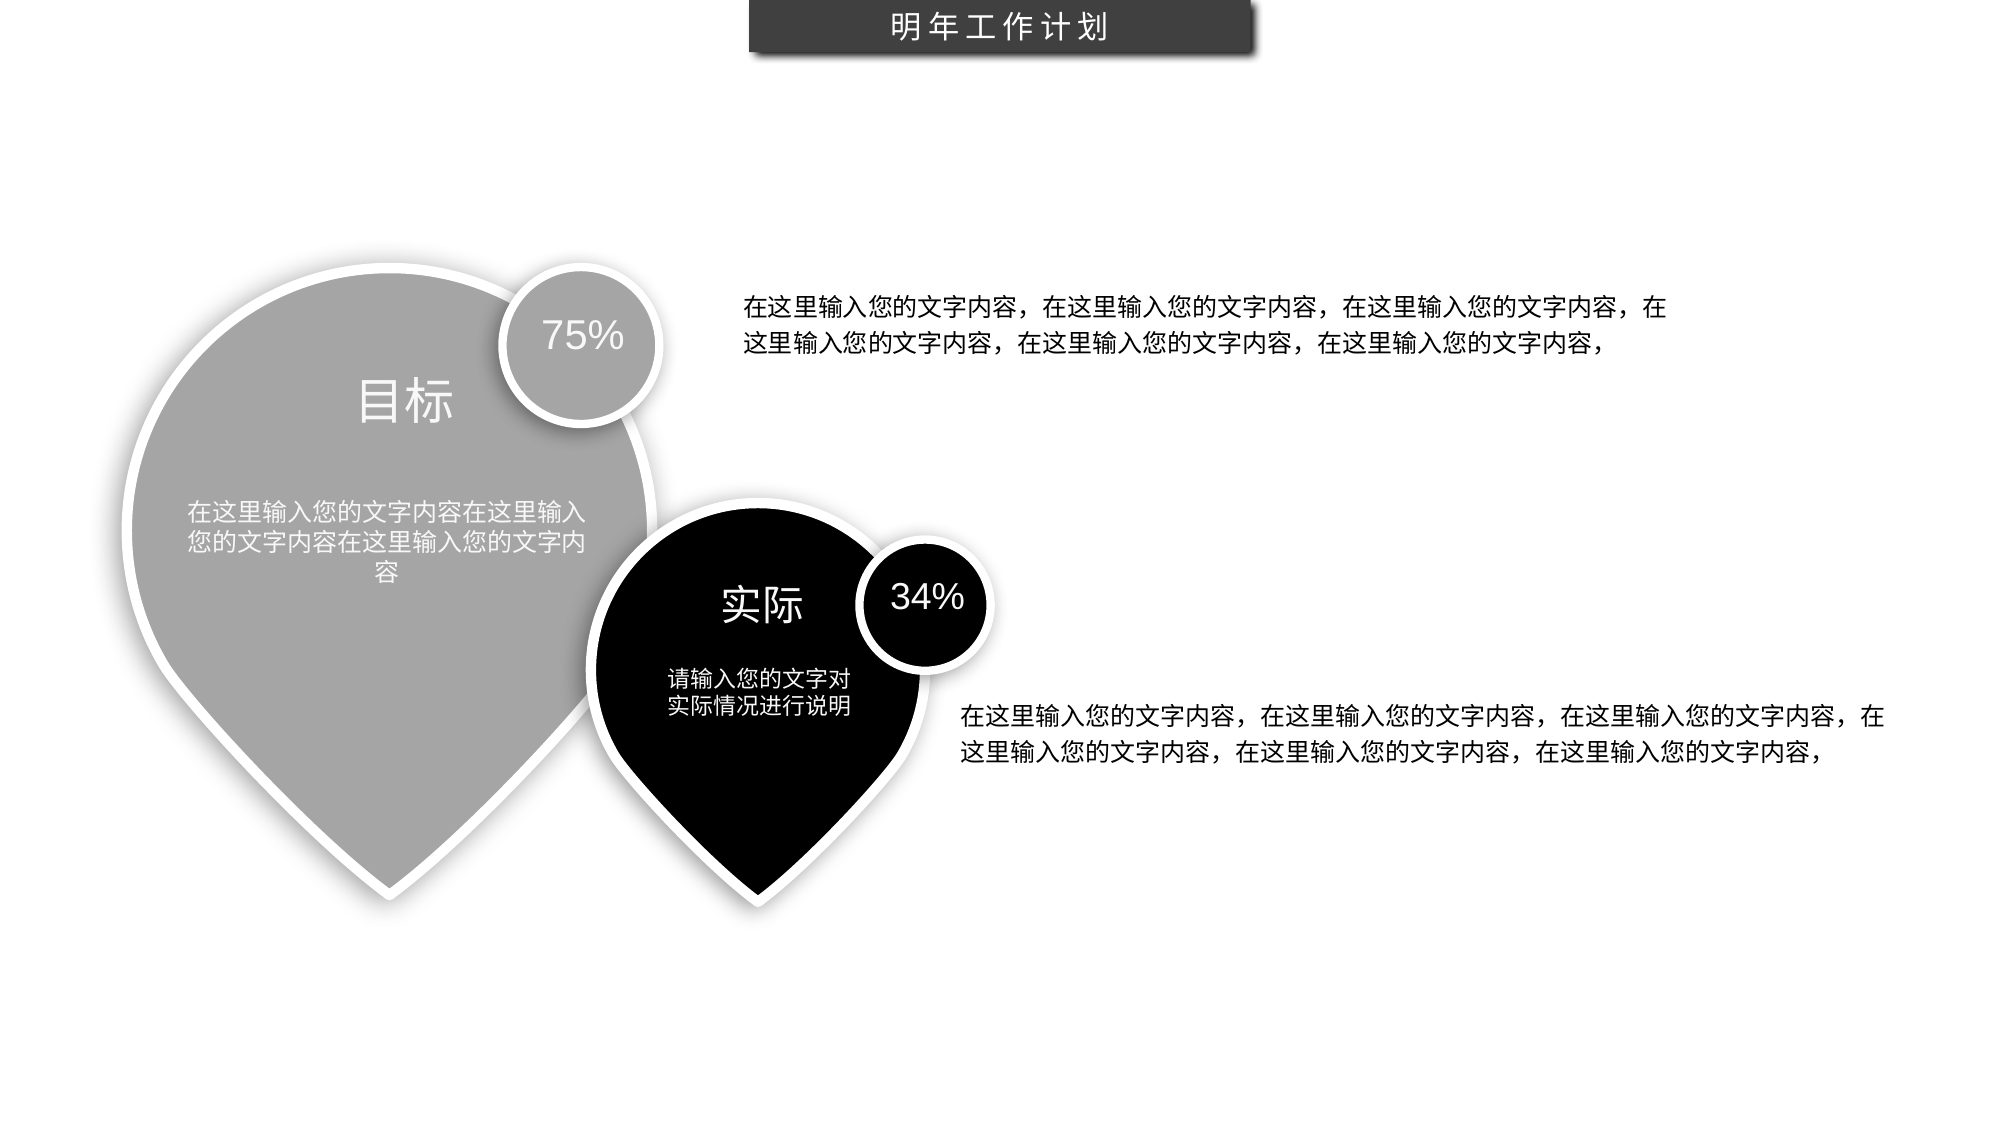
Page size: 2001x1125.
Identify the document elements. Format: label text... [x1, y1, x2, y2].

text_box 明年工作计划 [749, 0, 1251, 53]
text_box 34% [879, 566, 977, 623]
text_box [590, 503, 924, 902]
text_box [126, 268, 652, 896]
text_box [502, 267, 660, 425]
text_box 请输入您的文字对 实际情况进行说明 [602, 658, 916, 725]
text_box 75% [529, 301, 636, 363]
text_box 在这里输入您的文字内容在这里输入您的文字内容在这里输入您的文字内容 [168, 490, 607, 622]
text_box 目标 [342, 363, 466, 435]
text_box 实际 [709, 573, 816, 635]
text_box 在这里输入您的文字内容，在这里输入您的文字内容，在这里输入您的文字内容，在这里输入您的文字内容，在这里输入您的文字内容，在这里输入您的文字内容， [949, 688, 1911, 772]
text_box [859, 539, 991, 671]
text_box 在这里输入您的文字内容，在这里输入您的文字内容，在这里输入您的文字内容，在这里输入您的文字内容，在这里输入您的文字内容，在这里输入您的文字内容， [731, 279, 1694, 363]
